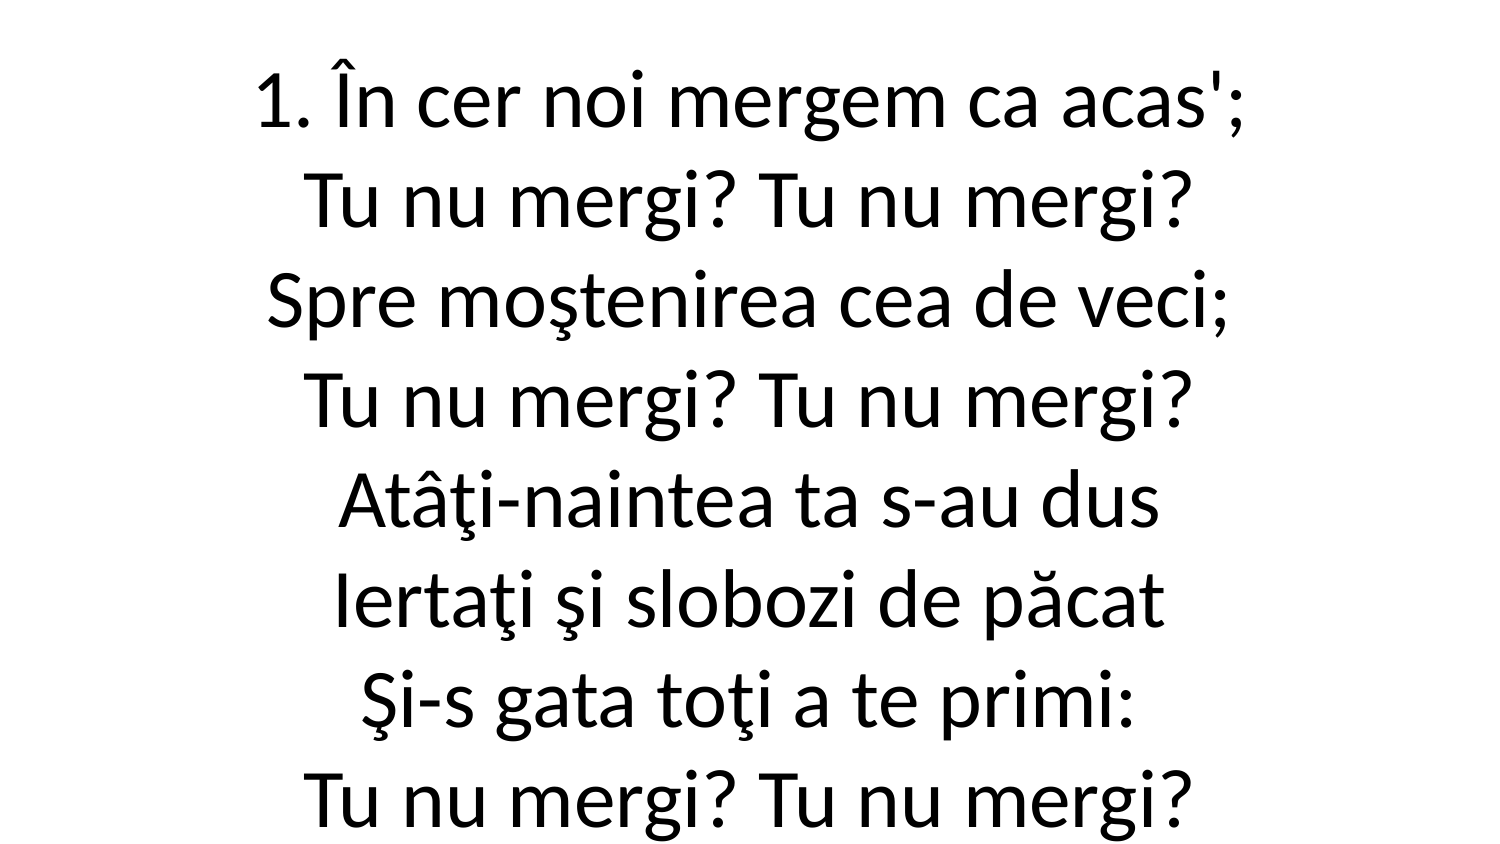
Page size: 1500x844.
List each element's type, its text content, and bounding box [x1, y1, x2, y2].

text_box 1. În cer noi mergem ca acas'; Tu nu mergi? Tu nu mergi? Spre moştenirea cea de veci; Tu nu mergi? Tu nu mergi? Atâţi-naintea ta s-au dus Iertaţi şi slobozi de păcat Şi-s gata toţi a te primi: Tu nu mergi? Tu nu mergi? [236, 0, 1264, 844]
